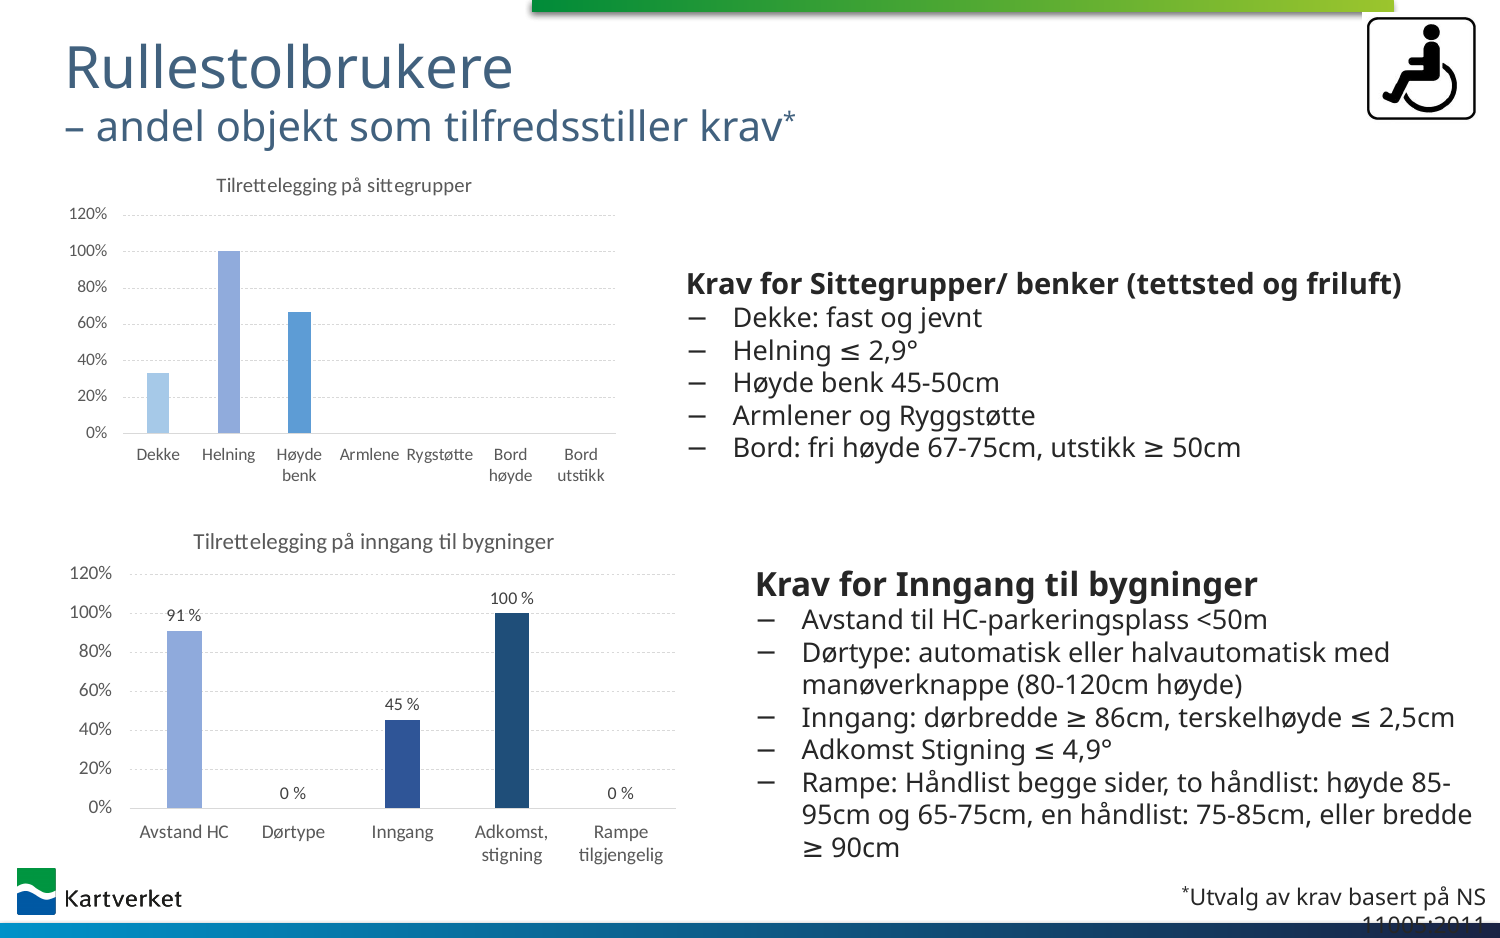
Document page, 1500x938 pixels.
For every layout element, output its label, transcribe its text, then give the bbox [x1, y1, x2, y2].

text_box Krav for Inngang til bygninger Avstand til HC-parkeringsplass <50m Dørtype: automatisk eller halvautomatisk med manøverknappe (80-120cm høyde) Inngang: dørbredde ≥ 86cm, terskelhøyde ≤ 2,5cm Adkomst Stigning ≤ 4,9° Rampe: Håndlist begge sider, to håndlist: høyde 85-95cm og 65-75cm, en håndlist: 75-85cm, eller bredde ≥ 90cm [740, 555, 1491, 870]
text_box *Utvalg av krav basert på NS 11005:2011 [1068, 873, 1500, 938]
picture [62, 520, 687, 874]
text_box Rullestolbrukere – andel objekt som tilfredsstiller krav* [49, 25, 1431, 158]
text_box Krav for Sittegrupper/ benker (tettsted og friluft) Dekke: fast og jevnt Helning ≤ 2,9° Høyde benk 45-50cm Armlener og Ryggstøtte Bord: fri høyde 67-75cm, utstikk ≥ 50cm [670, 258, 1418, 471]
picture [1362, 12, 1481, 126]
picture [62, 166, 626, 492]
